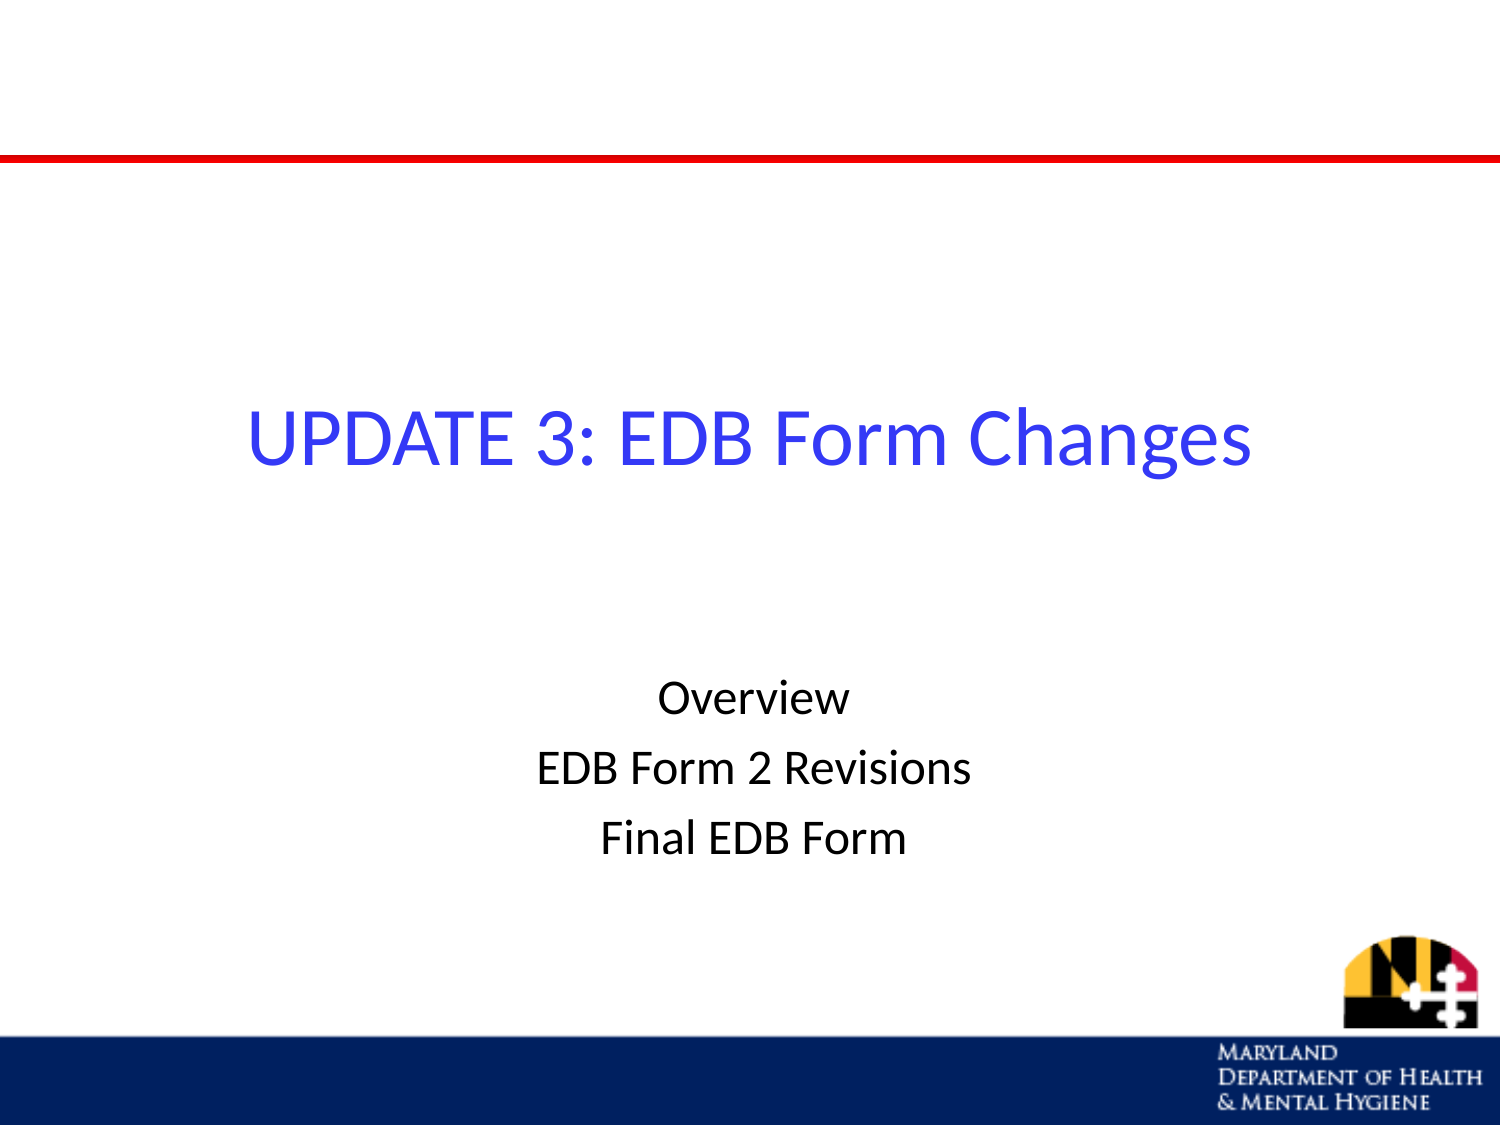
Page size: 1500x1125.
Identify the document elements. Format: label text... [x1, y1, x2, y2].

picture [0, 0, 1500, 155]
subtitle Overview EDB Form 2 Revisions Final EDB Form [229, 657, 1279, 945]
picture [0, 163, 1500, 1125]
title UPDATE 3: EDB Form Changes [112, 175, 1388, 417]
